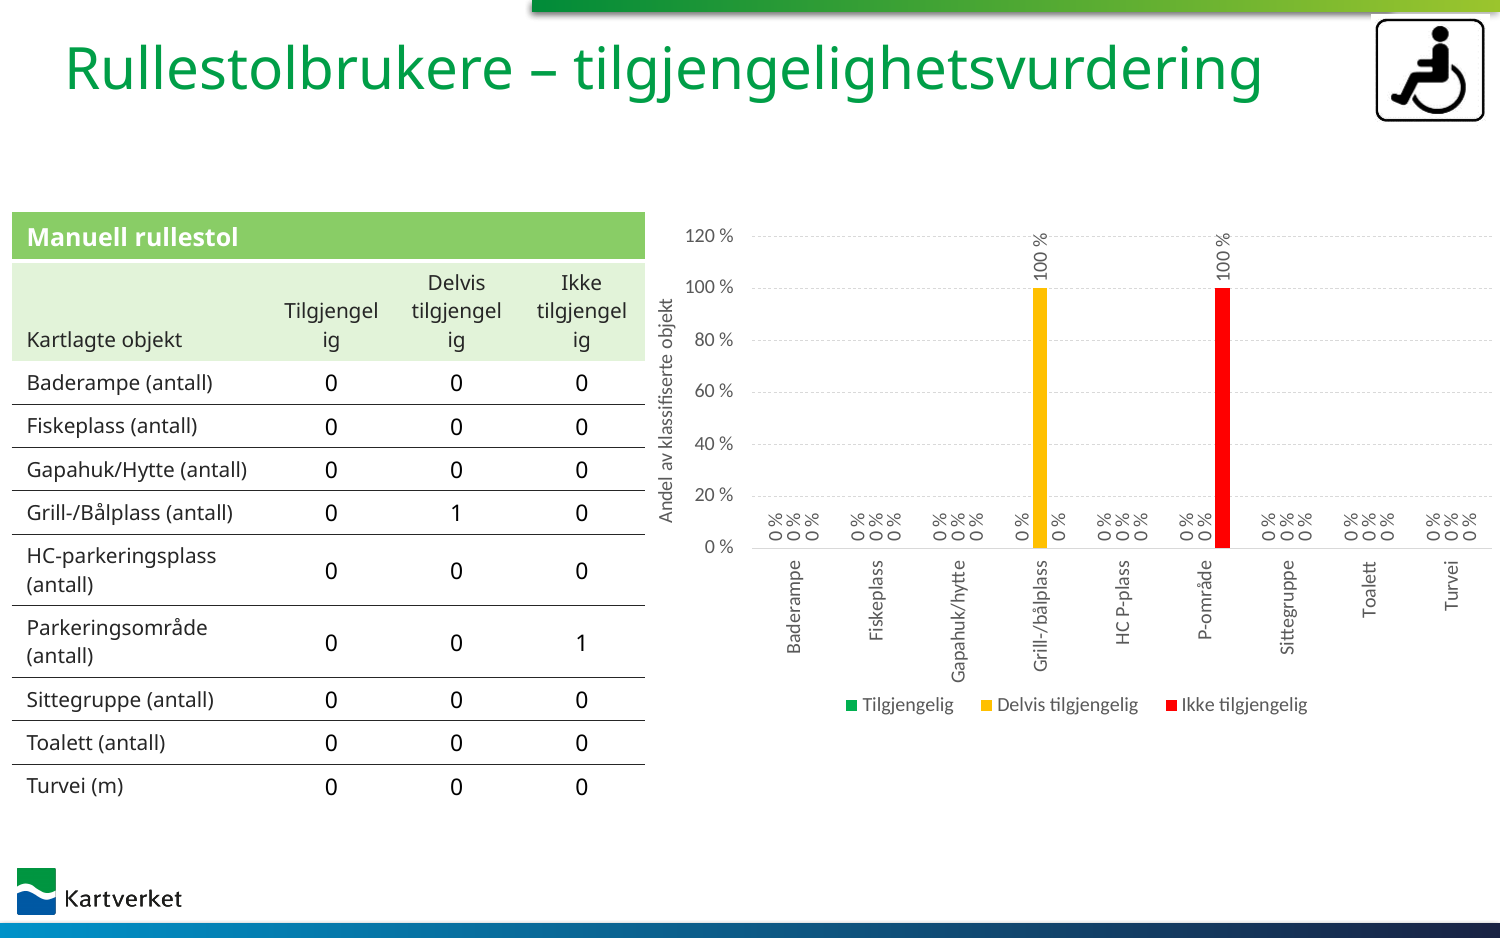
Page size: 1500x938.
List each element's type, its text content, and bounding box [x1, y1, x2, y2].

table_cell Delvis tilgjengelig [394, 263, 519, 361]
table_cell 0 [519, 361, 638, 404]
table_cell 0 [269, 678, 394, 720]
table_cell Parkeringsområde (antall) [12, 606, 269, 677]
table_cell 0 [394, 606, 519, 677]
table_cell Toalett (antall) [12, 721, 269, 764]
table_cell 0 [394, 535, 519, 605]
table_header Manuell rullestol [12, 212, 645, 259]
picture [643, 218, 1500, 728]
table_cell 0 [519, 721, 645, 764]
table_cell 0 [394, 721, 519, 764]
table_cell 0 [269, 535, 394, 605]
table_cell 0 [519, 491, 638, 534]
table_cell Turvei (m) [12, 765, 269, 807]
table_cell 0 [394, 405, 519, 447]
table_cell 0 [519, 405, 638, 447]
table_cell 0 [394, 765, 519, 807]
table_cell 0 [519, 535, 638, 605]
table_cell Grill-/Bålplass (antall) [12, 491, 269, 534]
table_cell 0 [269, 448, 394, 490]
table_cell HC-parkeringsplass (antall) [12, 535, 269, 605]
table_cell 0 [519, 448, 638, 490]
table_cell Fiskeplass (antall) [12, 405, 269, 447]
text_box Rullestolbrukere – tilgjengelighetsvurdering [49, 12, 1372, 109]
table_cell 1 [394, 491, 519, 534]
table_cell 1 [519, 606, 638, 677]
table_cell Sittegruppe (antall) [12, 678, 269, 720]
table_cell 0 [269, 405, 394, 447]
table_cell Kartlagte objekt [12, 263, 269, 361]
table_cell 0 [394, 448, 519, 490]
picture [1371, 13, 1491, 127]
table_cell 0 [269, 721, 394, 764]
table_cell Ikke tilgjengelig [519, 263, 638, 361]
table_cell 0 [269, 606, 394, 677]
table_cell 0 [519, 765, 645, 807]
table_cell Baderampe (antall) [12, 361, 269, 404]
table_cell 0 [269, 491, 394, 534]
table_cell Gapahuk/Hytte (antall) [12, 448, 269, 490]
table_cell 0 [269, 765, 394, 807]
table_cell 0 [394, 678, 519, 720]
table_cell 0 [519, 678, 638, 720]
table_cell 0 [269, 361, 394, 404]
table_cell Tilgjengelig [269, 263, 394, 361]
table_cell 0 [394, 361, 519, 404]
